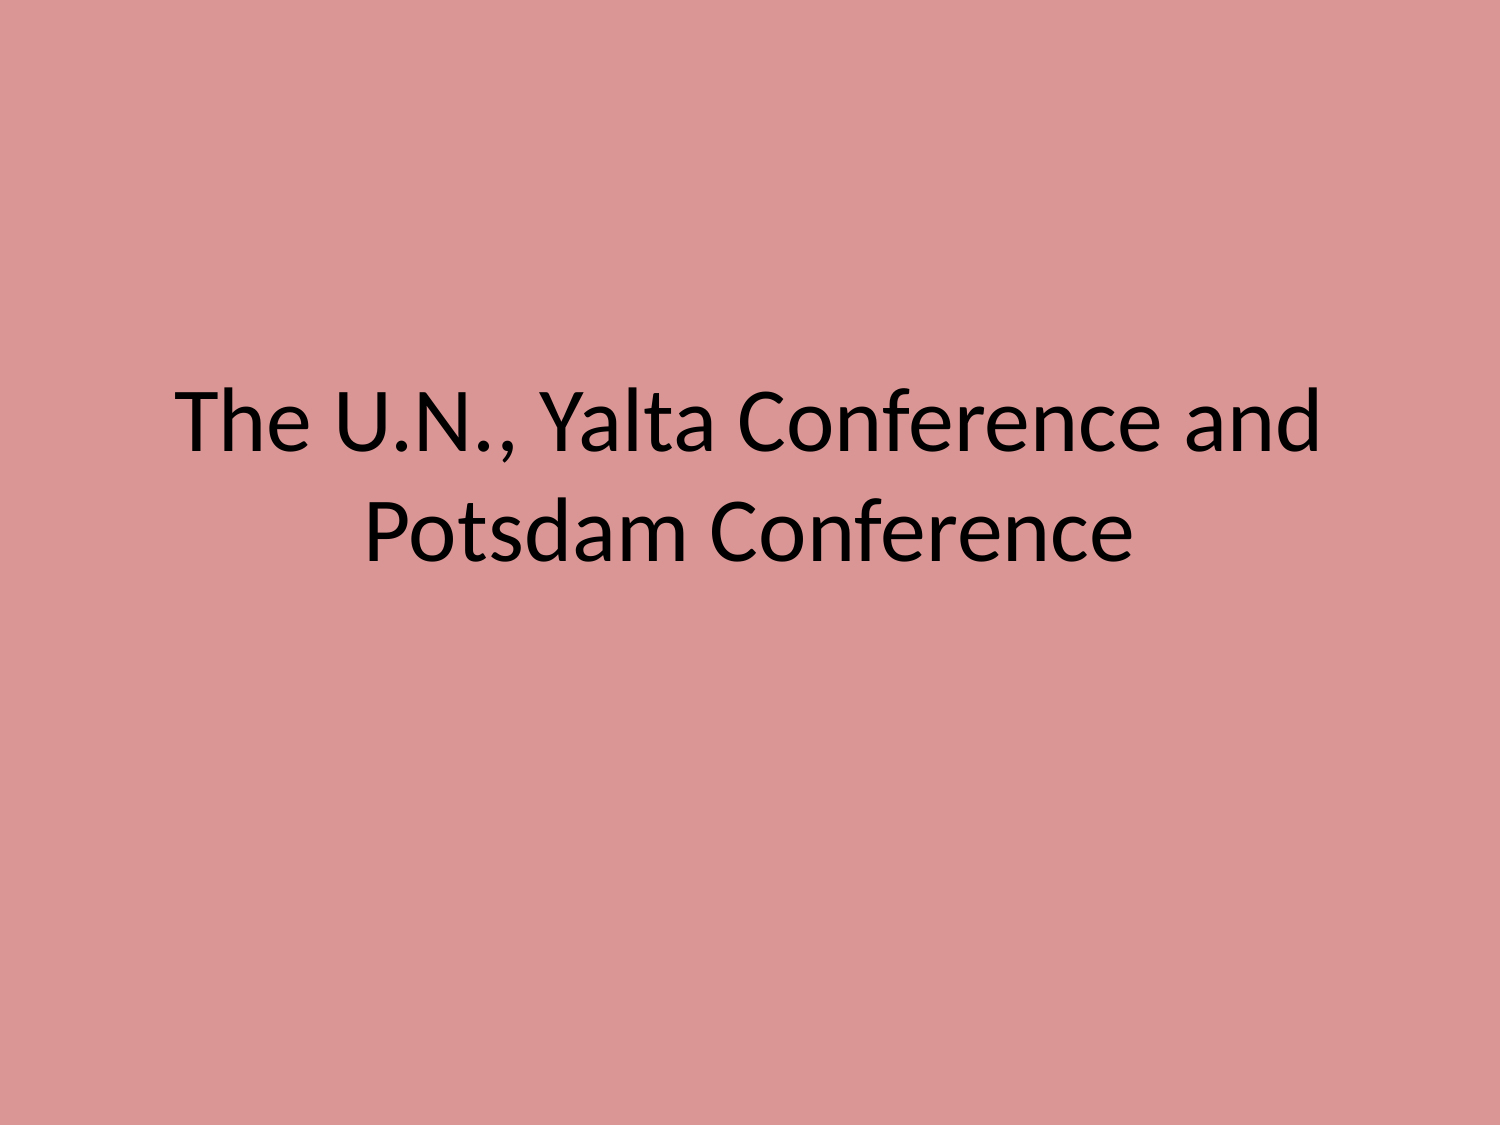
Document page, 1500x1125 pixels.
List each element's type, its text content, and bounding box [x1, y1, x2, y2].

title The U.N., Yalta Conference and Potsdam Conference [112, 349, 1388, 591]
